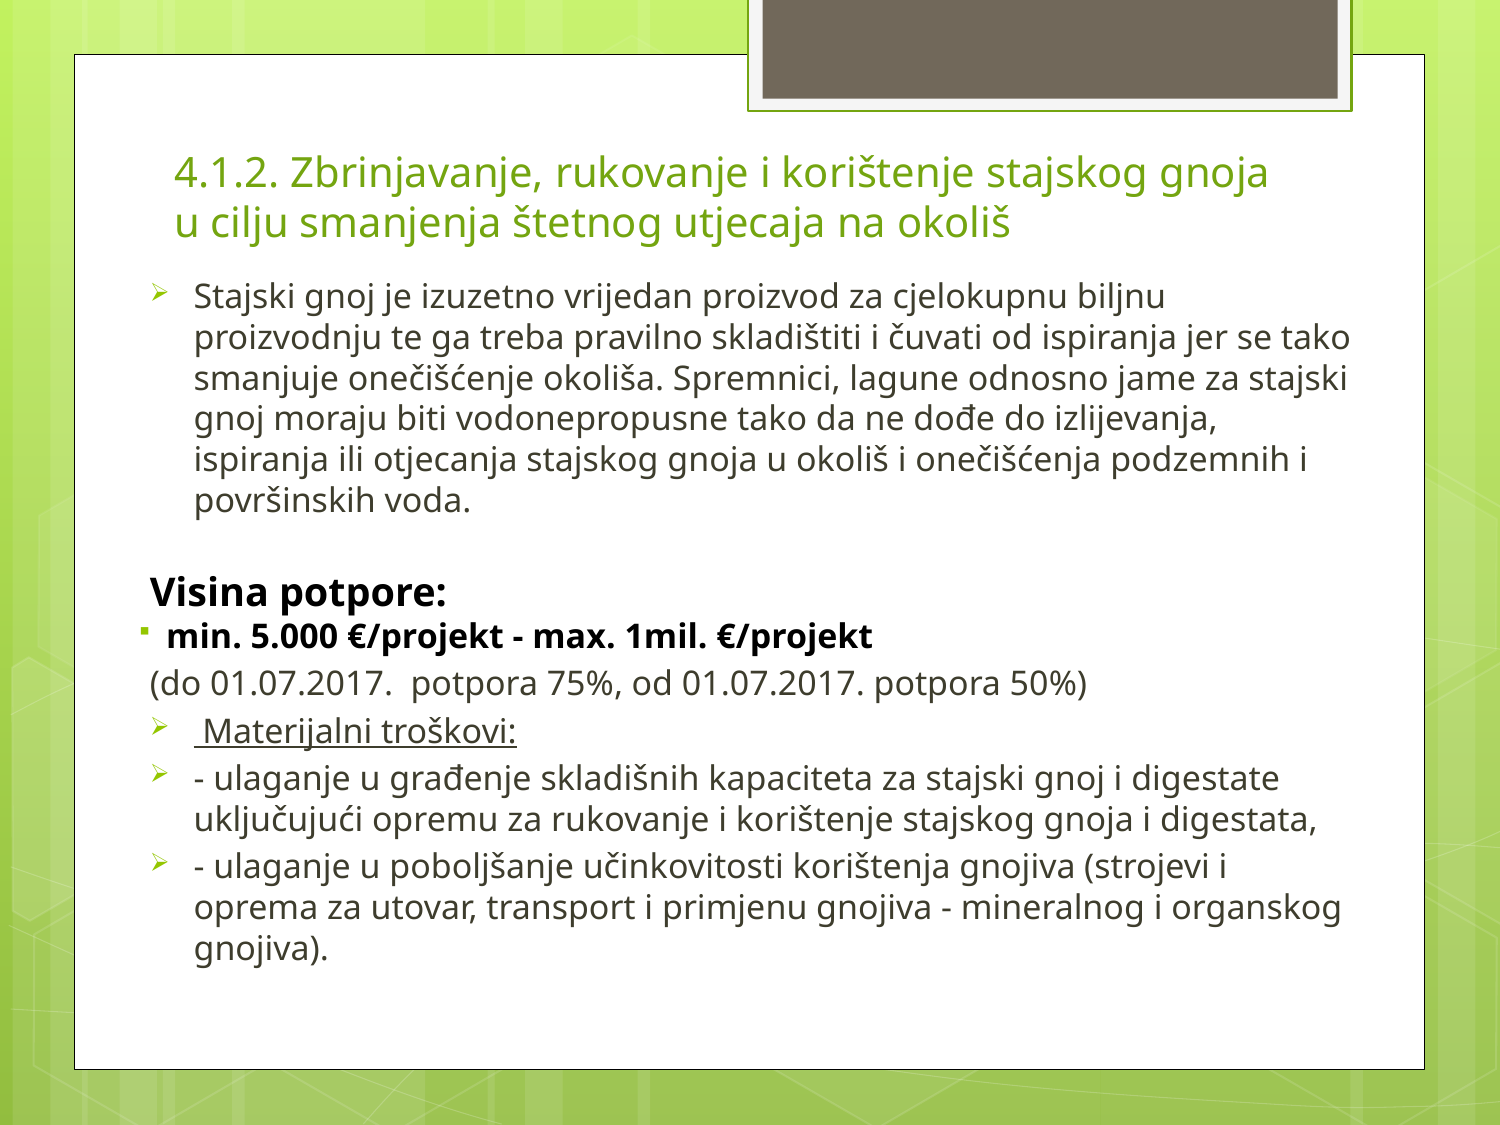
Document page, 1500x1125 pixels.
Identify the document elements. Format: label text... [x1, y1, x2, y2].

title 4.1.2. Zbrinjavanje, rukovanje i korištenje stajskog gnoja u cilju smanjenja štetnog utjecaja na okoliš [159, 66, 1312, 254]
list Stajski gnoj je izuzetno vrijedan proizvod za cjelokupnu biljnu proizvodnju te ga treba pravilno skladištiti i čuvati od ispiranja jer se tako smanjuje onečišćenje okoliša. Spremnici, lagune odnosno jame za stajski gnoj moraju biti vodonepropusne tako da ne dođe do izlijevanja, ispiranja ili otjecanja stajskog gnoja u okoliš i onečišćenja podzemnih i površinskih voda. Visina potpore: min. 5.000 €/projekt - max. 1mil. €/projekt (do 01.07.2017. potpora 75%, od 01.07.2017. potpora 50%) Materijalni troškovi: - ulaganje u građenje skladišnih kapaciteta za stajski gnoj i digestate uključujući opremu za rukovanje i korištenje stajskog gnoja i digestata, - ulaganje u poboljšanje učinkovitosti korištenja gnojiva (strojevi i oprema za utovar, transport i primjenu gnojiva - mineralnog i organskog gnojiva). [123, 267, 1376, 976]
